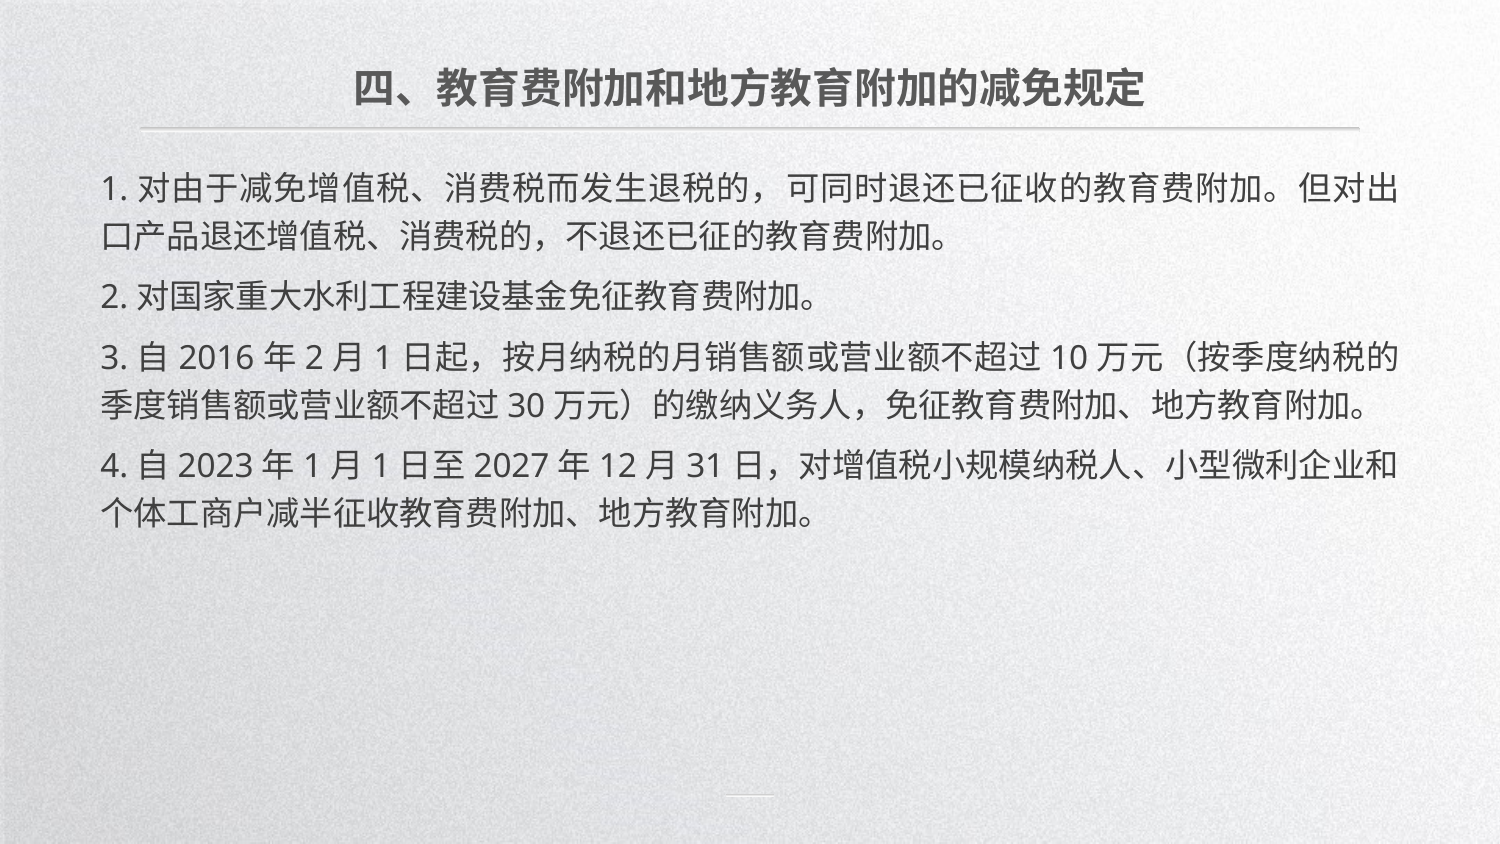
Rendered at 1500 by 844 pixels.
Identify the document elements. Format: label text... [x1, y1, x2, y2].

text_box 1.对由于减免增值税、消费税而发生退税的，可同时退还已征收的教育费附加。但对出口产品退还增值税、消费税的，不退还已征的教育费附加。 2.对国家重大水利工程建设基金免征教育费附加。 3.自2016年2月1日起，按月纳税的月销售额或营业额不超过10万元（按季度纳税的季度销售额或营业额不超过30万元）的缴纳义务人，免征教育费附加、地方教育附加。 4.自2023年1月1日至2027年12月31日，对增值税小规模纳税人、小型微利企业和个体工商户减半征收教育费附加、地方教育附加。 [100, 159, 1400, 593]
picture [0, 0, 1500, 844]
text_box 四、教育费附加和地方教育附加的减免规定 [327, 56, 1173, 118]
